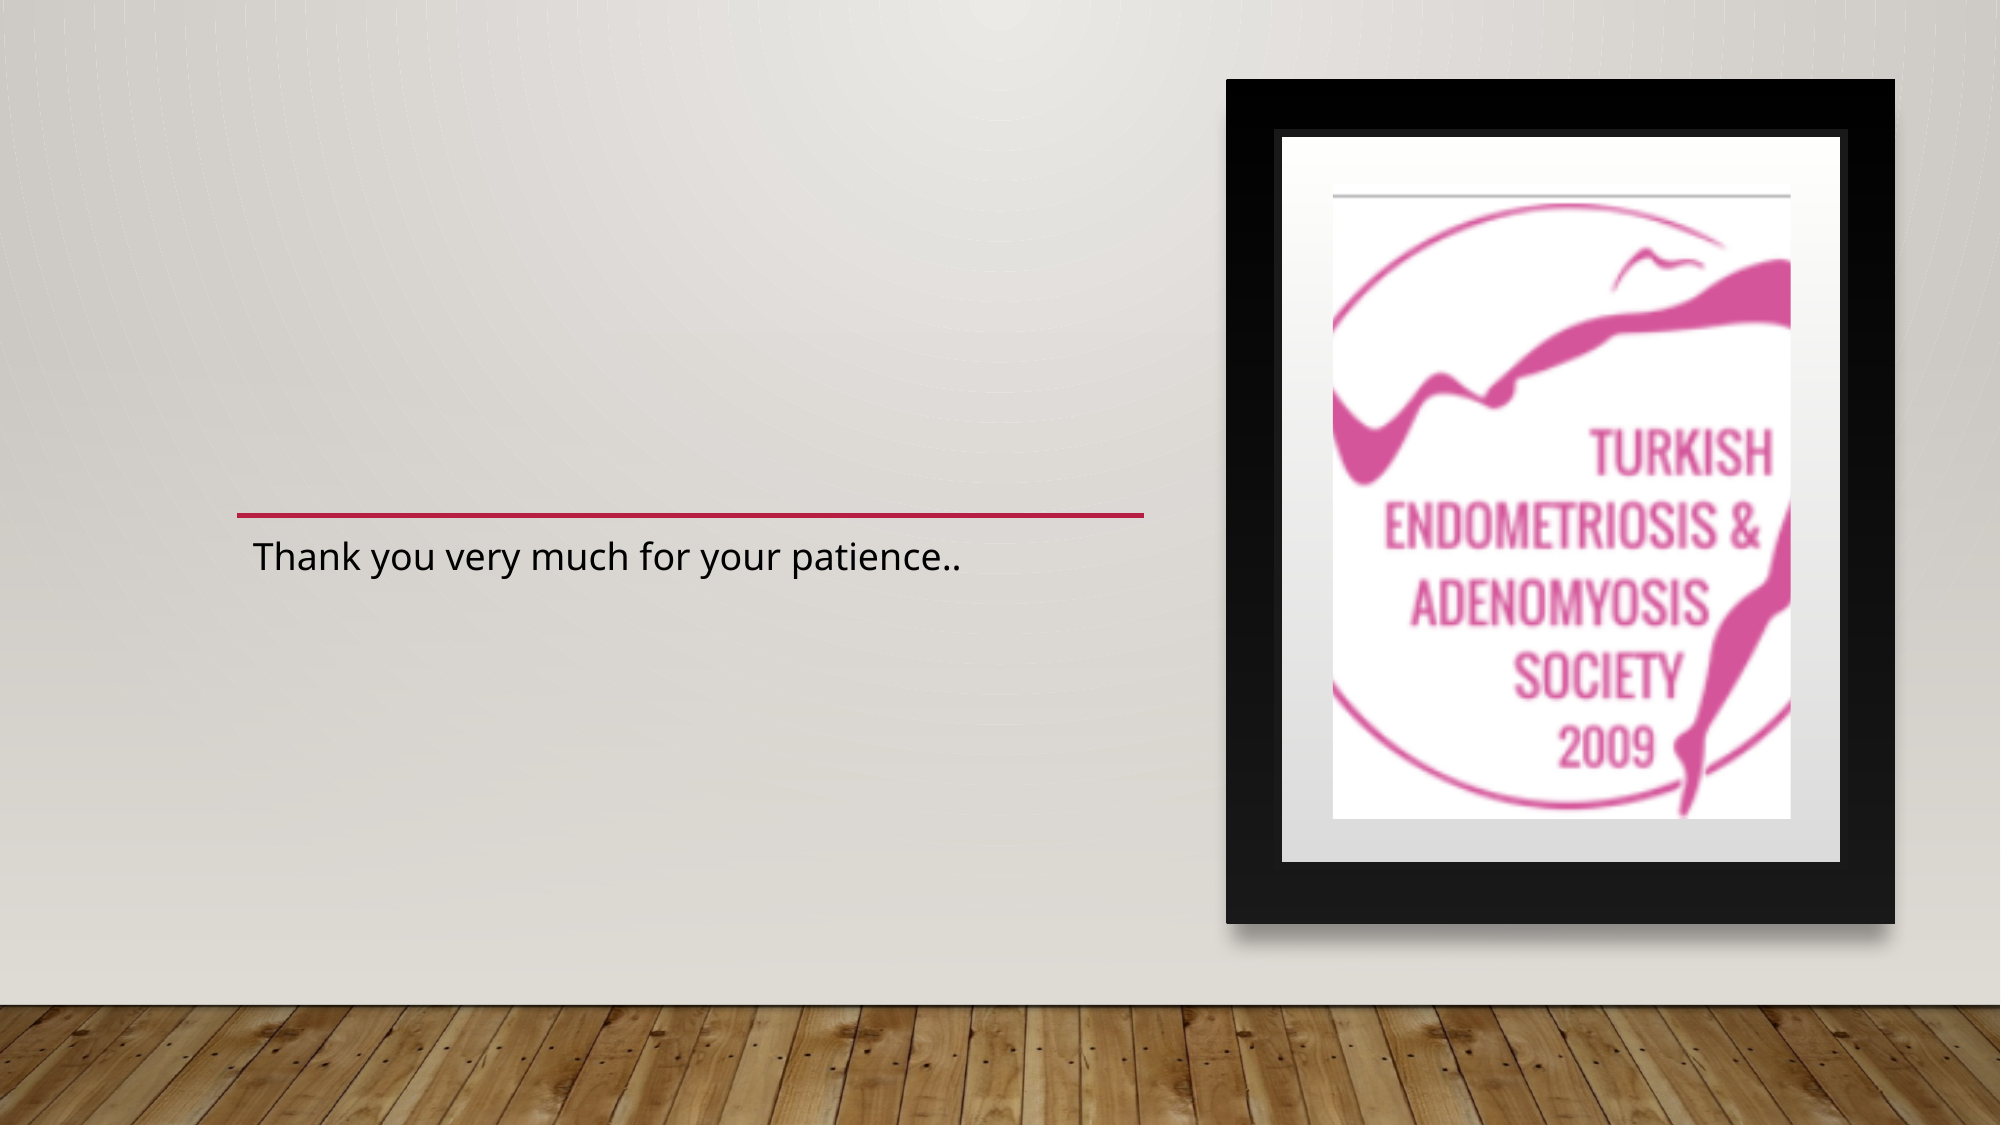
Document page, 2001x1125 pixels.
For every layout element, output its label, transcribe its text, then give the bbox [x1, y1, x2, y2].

list Thank you very much for your patience.. [237, 516, 1145, 845]
picture [1332, 183, 1791, 819]
picture [0, 1005, 2000, 1125]
